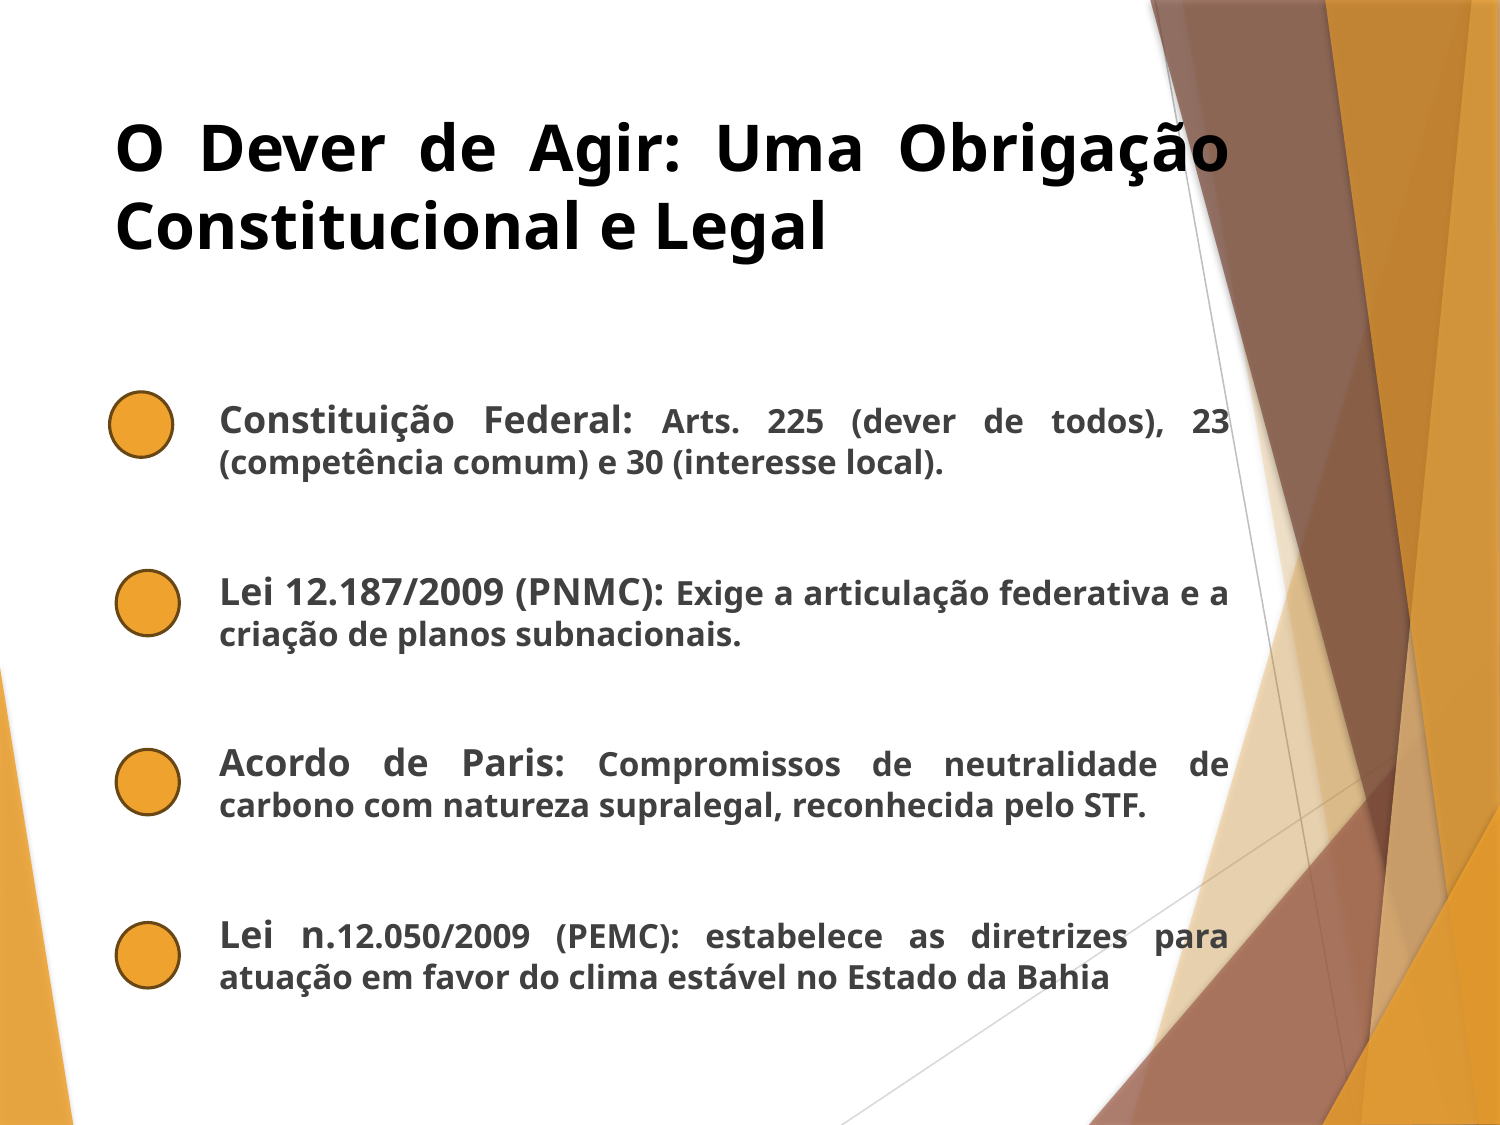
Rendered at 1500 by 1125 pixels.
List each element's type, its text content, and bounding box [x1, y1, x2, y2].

list Constituição Federal: Arts. 225 (dever de todos), 23 (competência comum) e 30 (interesse local). Lei 12.187/2009 (PNMC): Exige a articulação federativa e a criação de planos subnacionais. Acordo de Paris: Compromissos de neutralidade de carbono com natureza supralegal, reconhecida pelo STF. Lei n.12.050/2009 (PEMC): estabelece as diretrizes para atuação em favor do clima estável no Estado da Bahia [204, 388, 1246, 787]
text_box [107, 390, 175, 459]
text_box [114, 747, 181, 817]
text_box [114, 920, 181, 990]
title O Dever de Agir: Uma Obrigação Constitucional e Legal [99, 99, 1246, 317]
text_box [114, 568, 181, 638]
